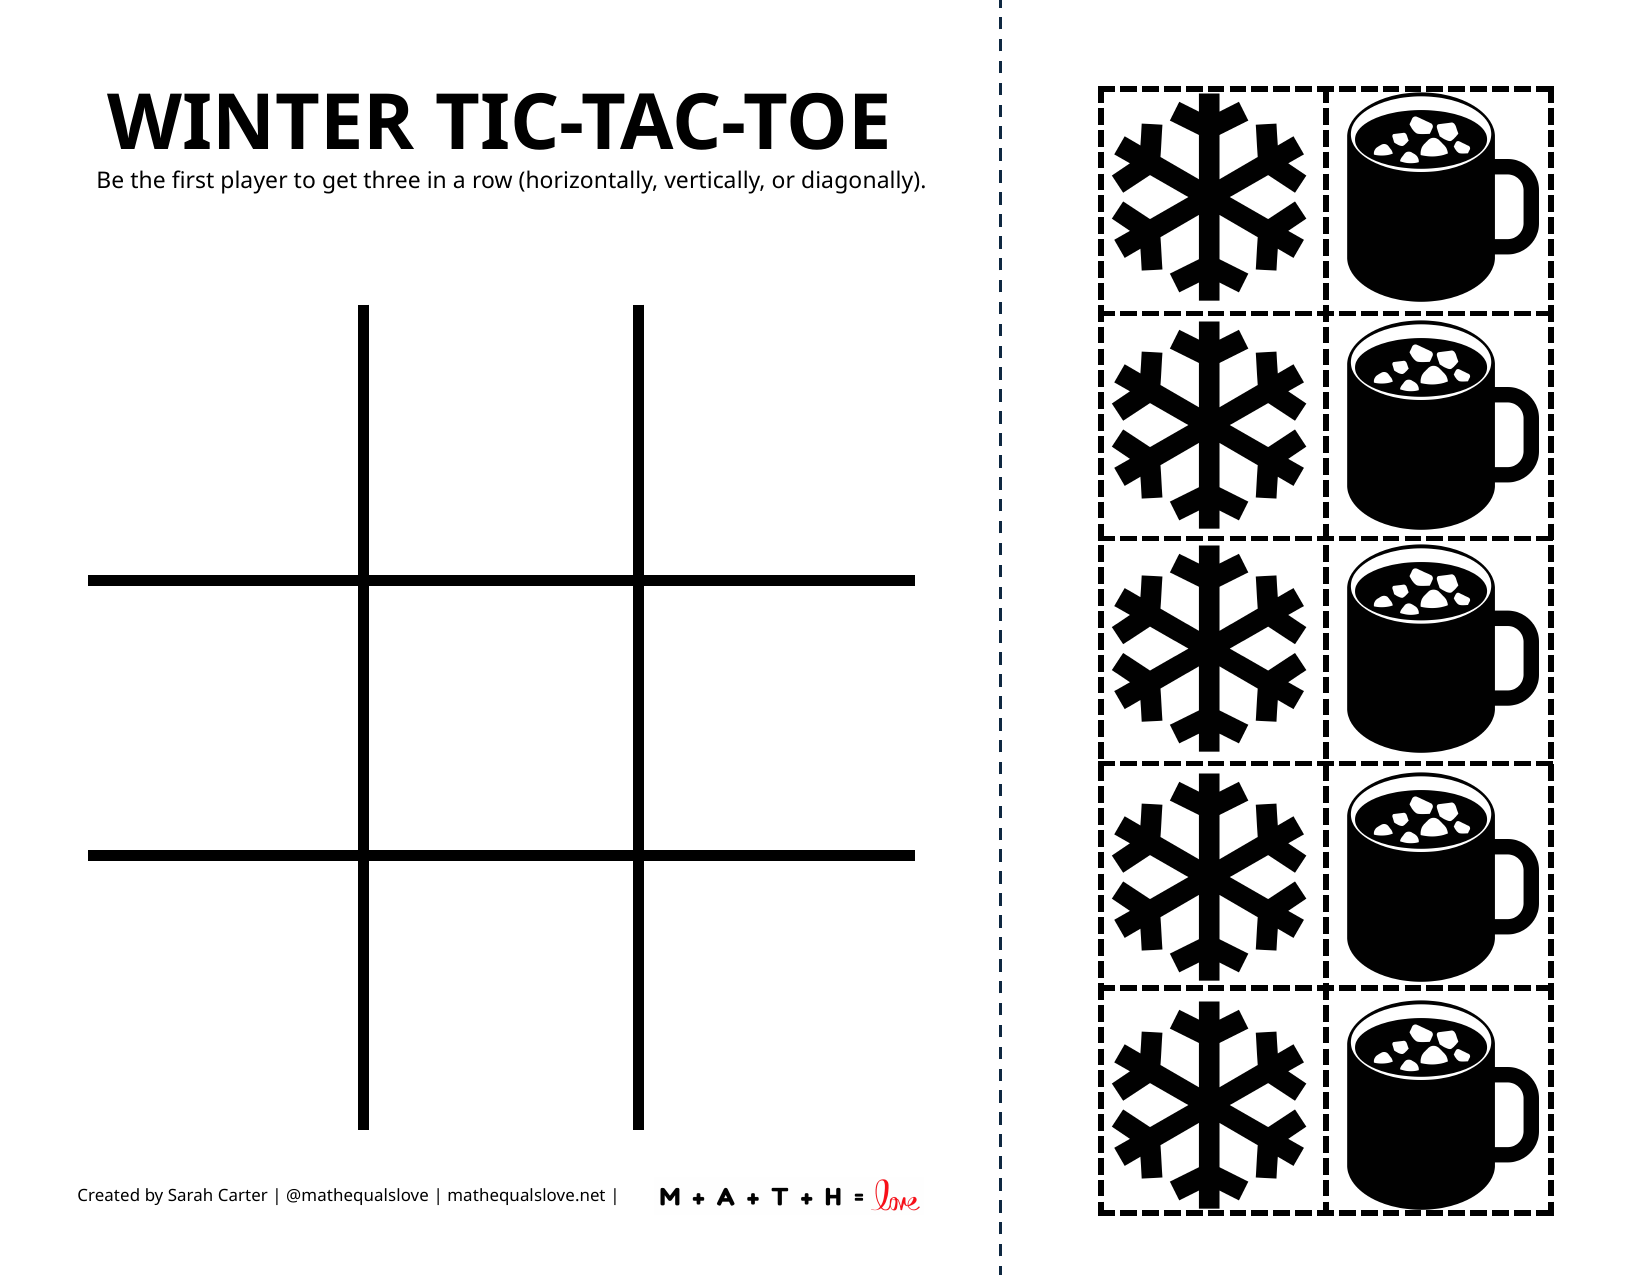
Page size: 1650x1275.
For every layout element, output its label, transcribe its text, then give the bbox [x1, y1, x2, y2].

picture [1334, 996, 1552, 1214]
picture [1100, 539, 1318, 758]
picture [1100, 315, 1318, 534]
picture [1334, 88, 1552, 306]
picture [1334, 767, 1552, 986]
picture [1334, 539, 1552, 758]
picture [1334, 315, 1552, 534]
picture [654, 1177, 924, 1215]
text_box Be the first player to get three in a row (horizontally, vertically, or diagonally). [81, 158, 966, 201]
list WINTER TIC-TAC-TOE [0, 65, 1001, 177]
picture [1100, 88, 1318, 306]
picture [1100, 767, 1318, 986]
picture [1100, 996, 1318, 1214]
